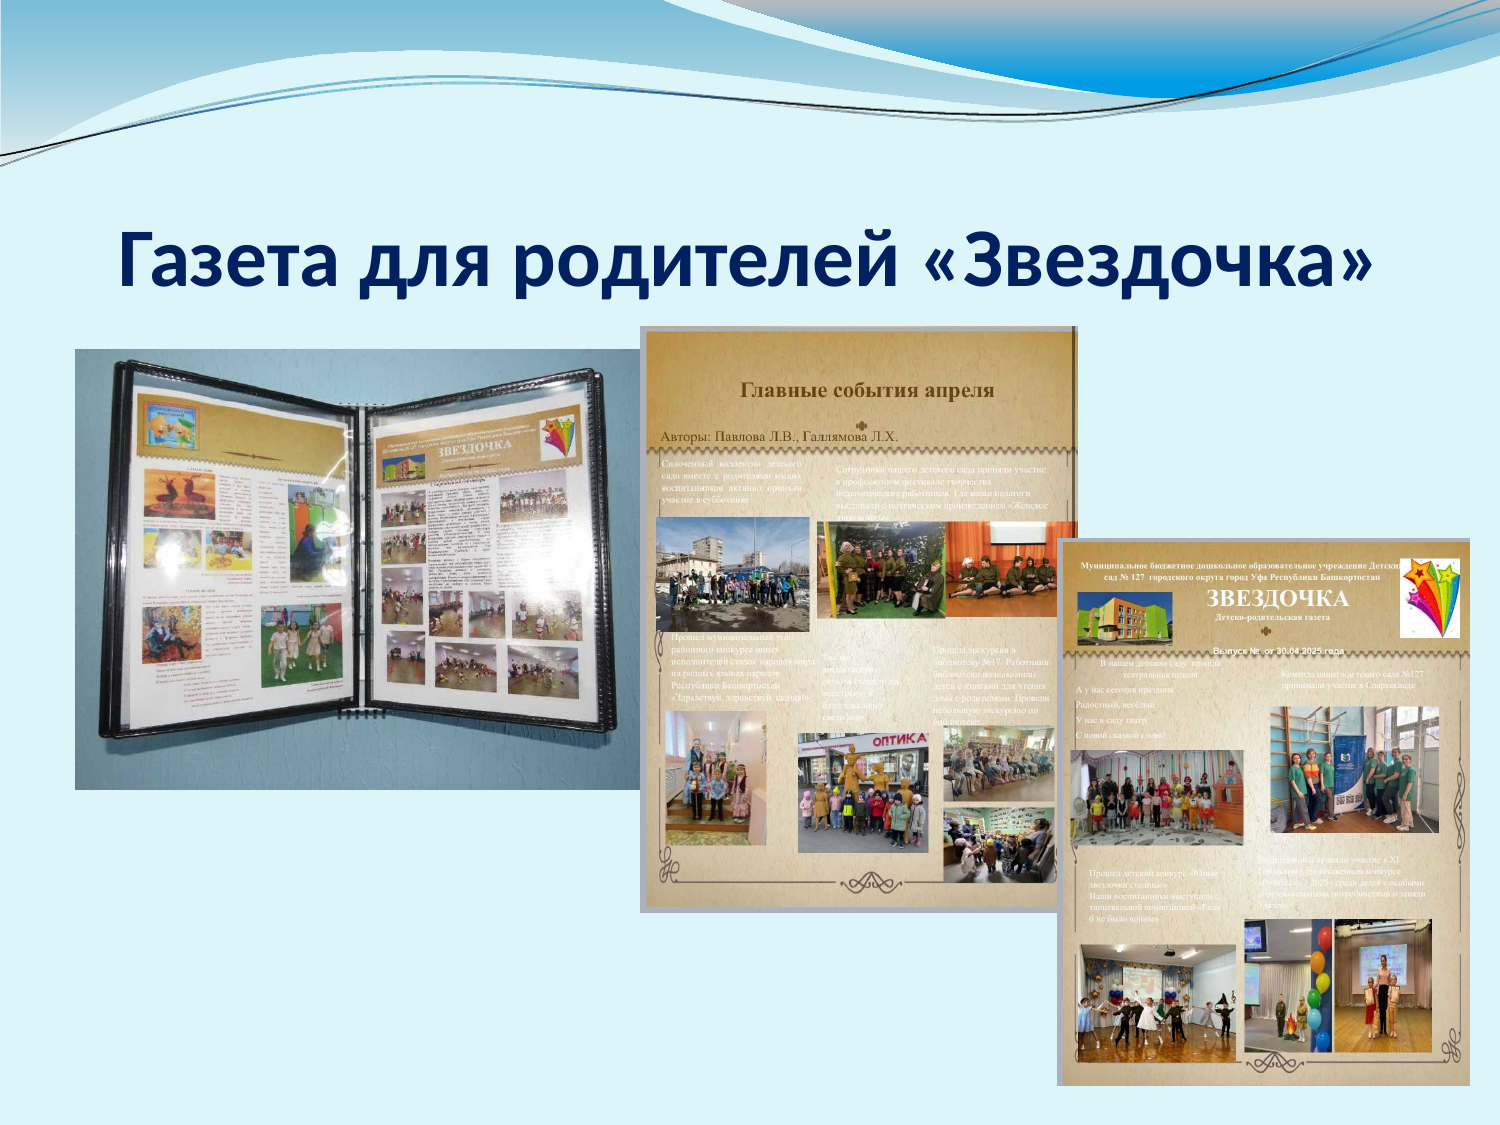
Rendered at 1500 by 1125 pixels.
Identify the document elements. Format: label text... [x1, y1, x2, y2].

picture [640, 325, 1470, 1086]
picture [0, 0, 1500, 168]
title Газета для родителей «Звездочка» [75, 115, 1425, 303]
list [74, 349, 635, 790]
